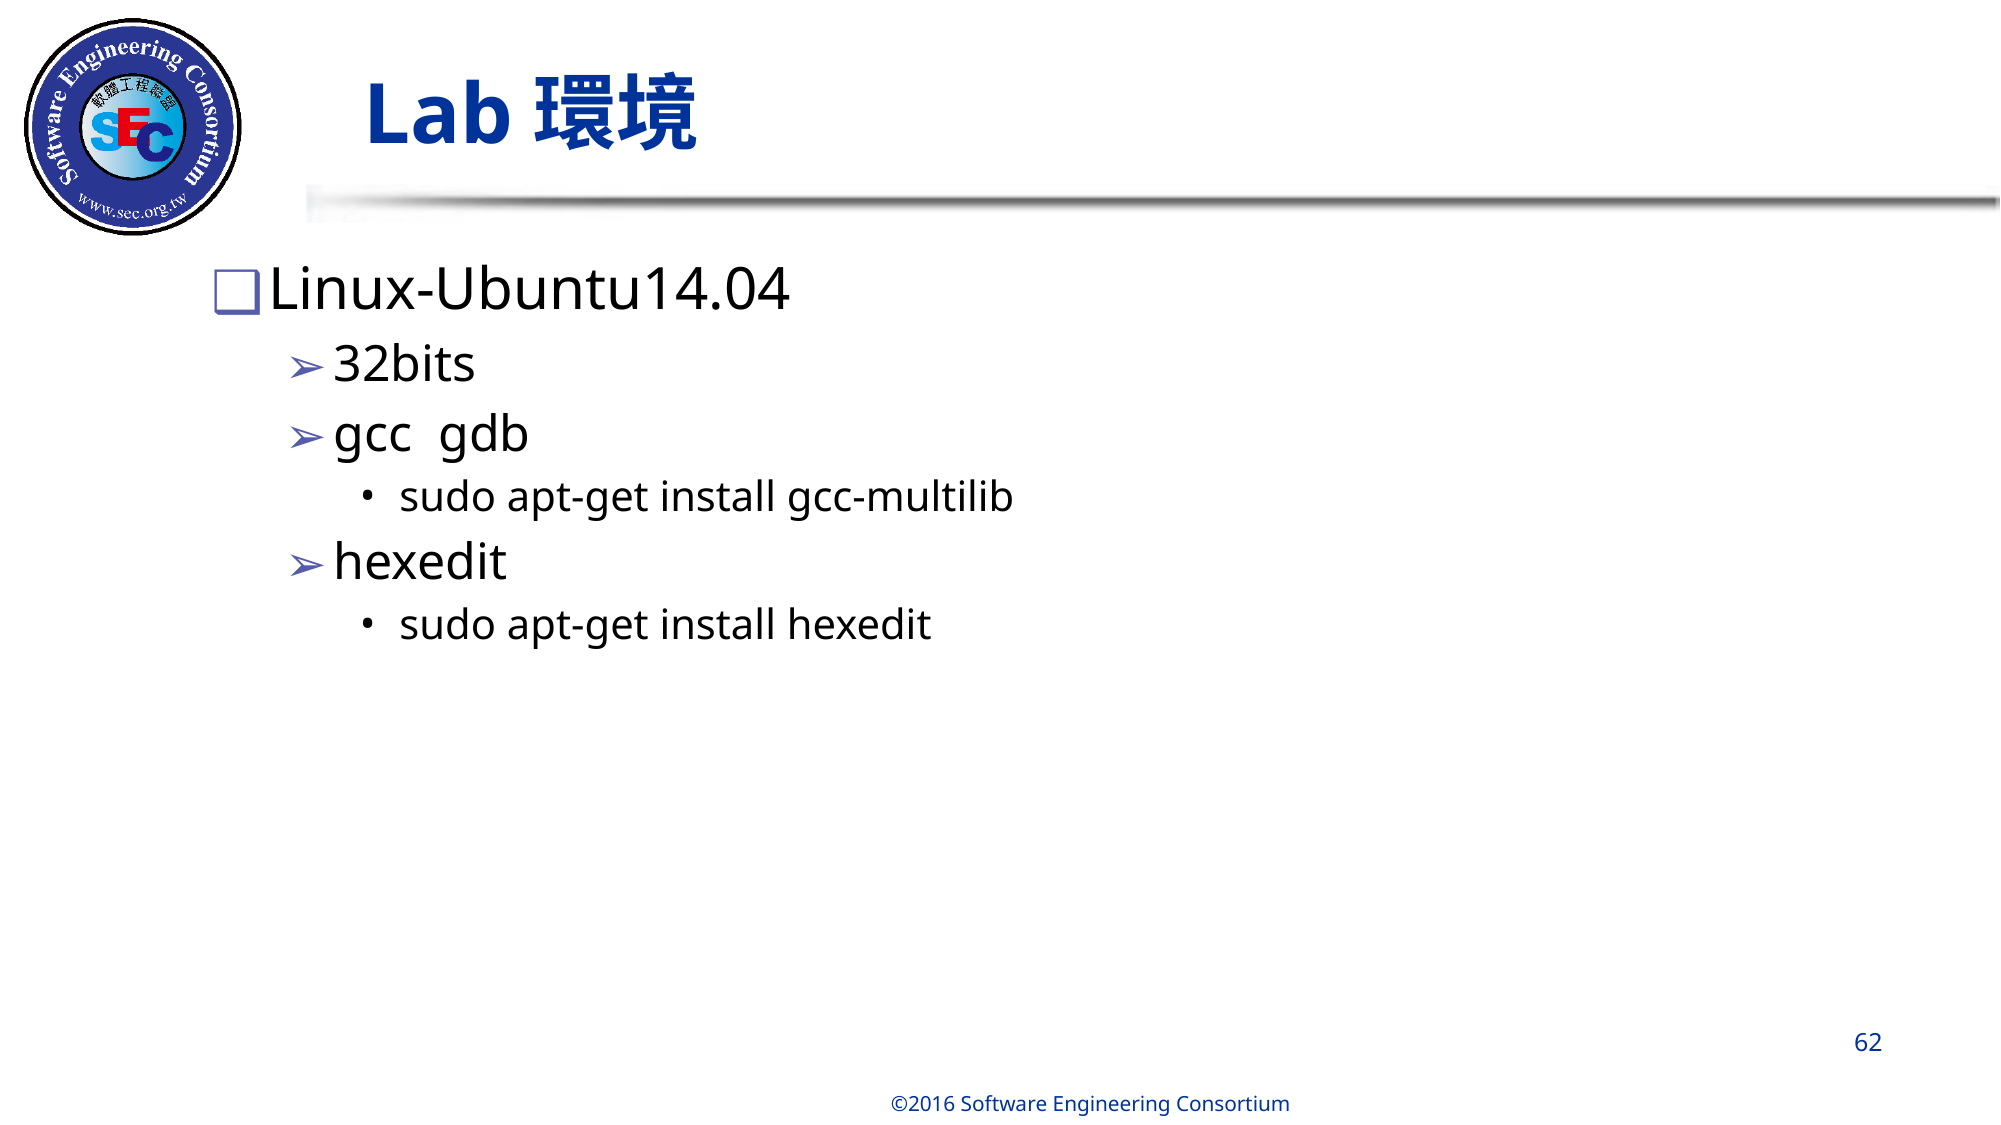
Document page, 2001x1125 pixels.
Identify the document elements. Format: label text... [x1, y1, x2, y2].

title Lab環境 [348, 42, 2000, 179]
slide_number ‹#› [1481, 1019, 1898, 1094]
list Linux-Ubuntu14.04 32bits gcc gdb sudo apt-get install gcc-multilib hexedit sudo apt-get install hexedit [196, 243, 1898, 1000]
picture [306, 184, 2000, 223]
picture [0, 0, 265, 259]
